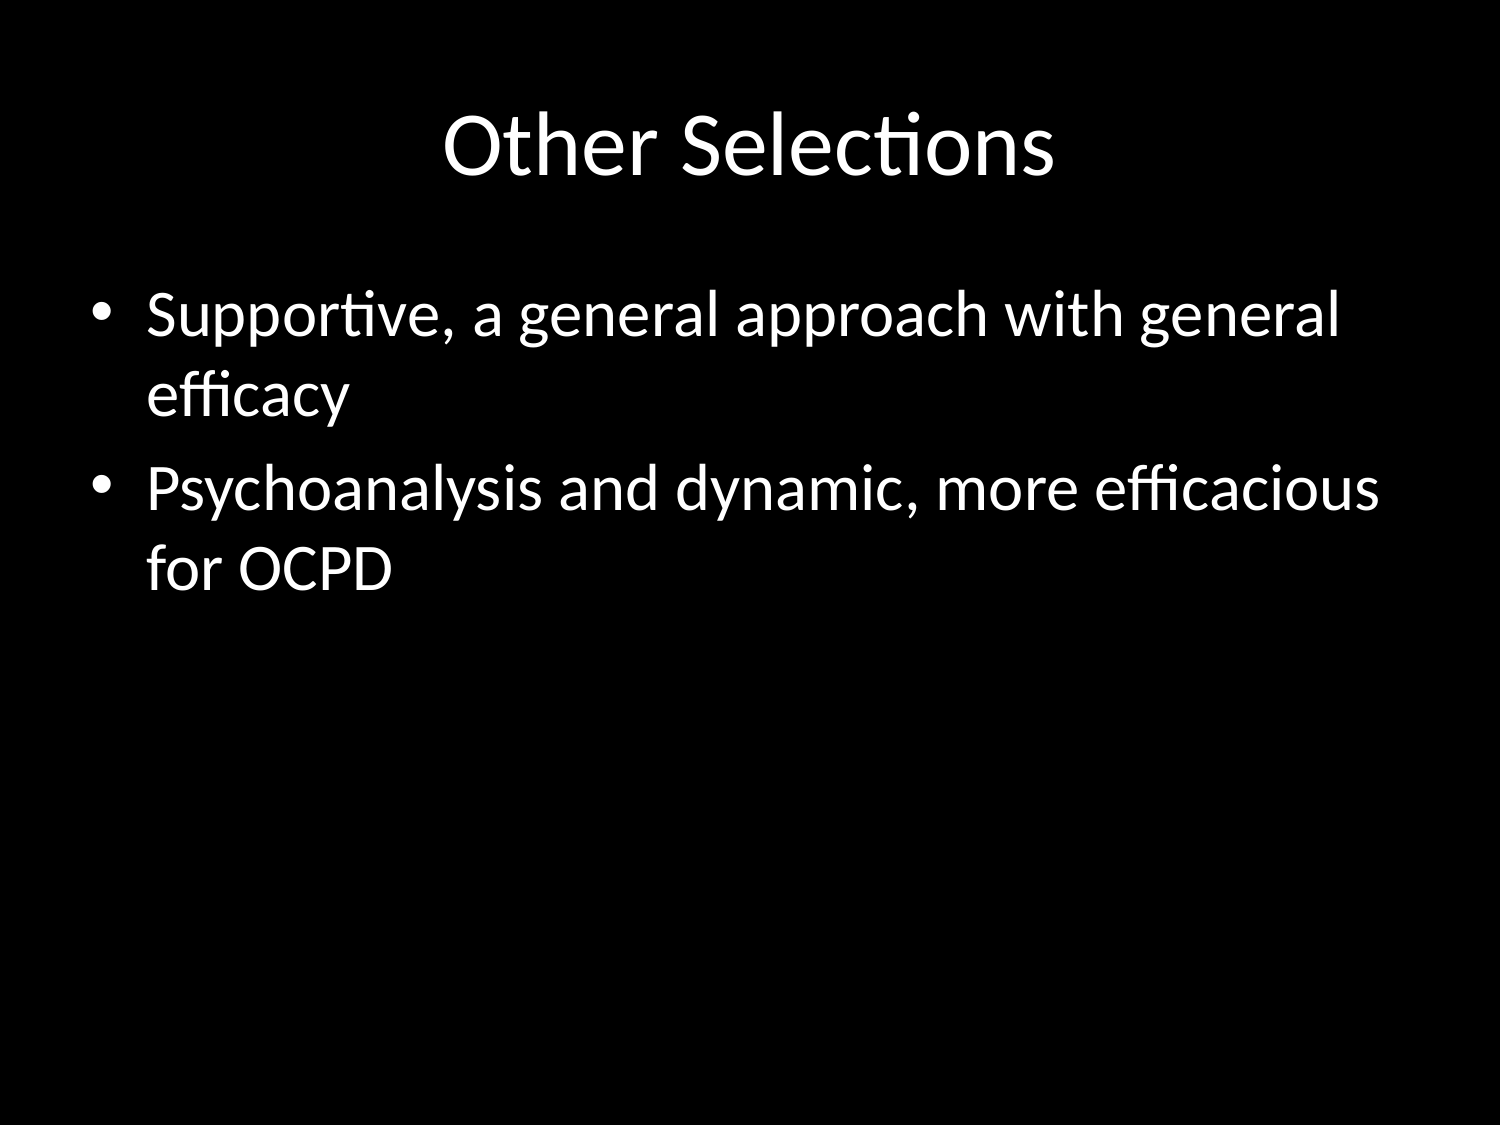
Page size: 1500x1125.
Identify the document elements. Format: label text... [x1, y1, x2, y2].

title Other Selections [75, 45, 1425, 233]
list Supportive, a general approach with general efficacy Psychoanalysis and dynamic, more efficacious for OCPD [75, 262, 1425, 1005]
